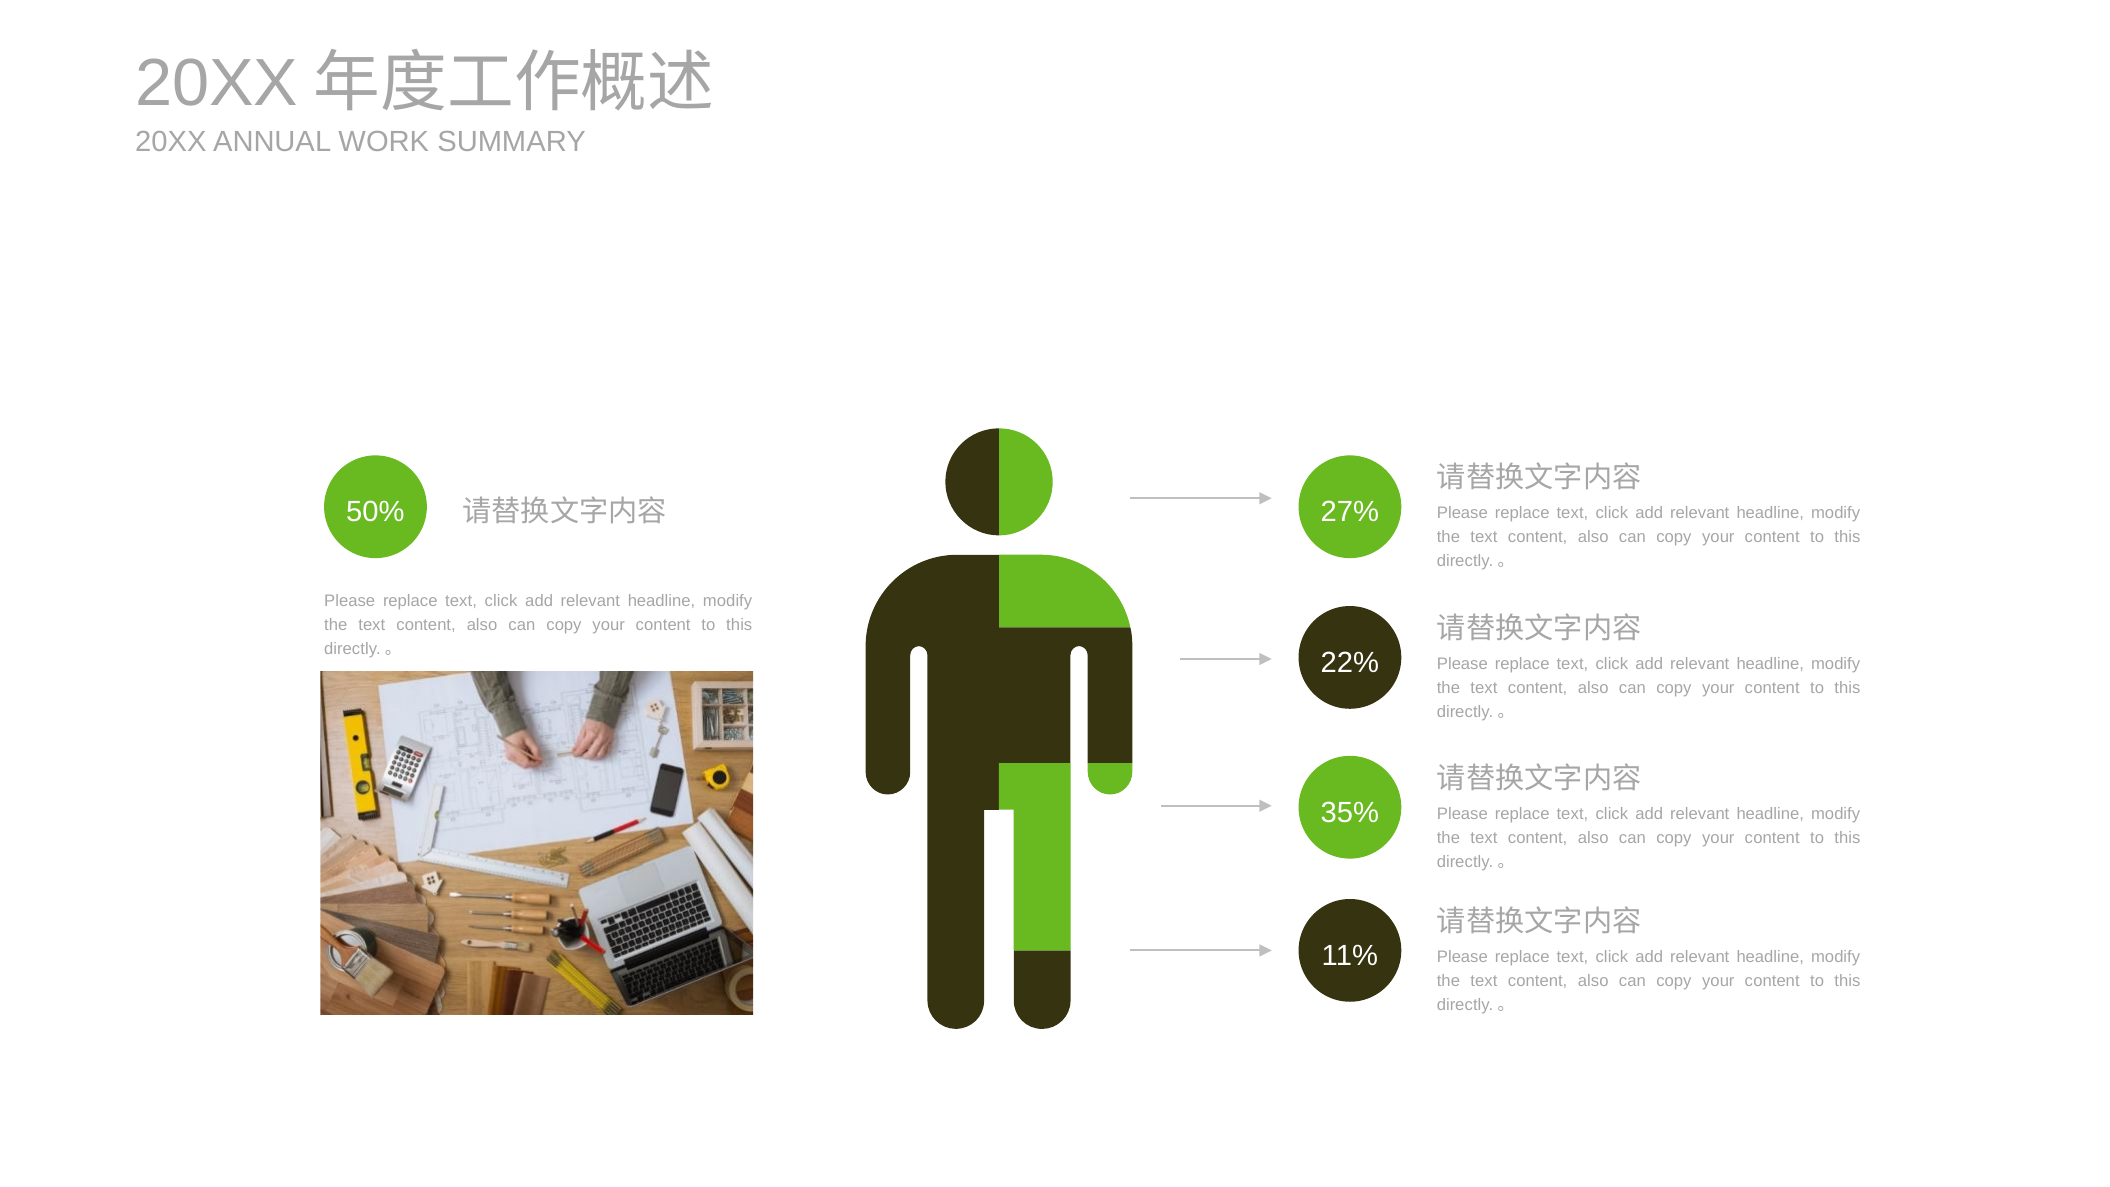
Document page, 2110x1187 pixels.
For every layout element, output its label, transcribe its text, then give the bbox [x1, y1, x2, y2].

text_box Please replace text, click add relevant headline, modify the text content, also can copy your content to this directly.。 [1436, 498, 1862, 587]
text_box 请替换文字内容 [462, 485, 753, 528]
text_box Please replace text, click add relevant headline, modify the text content, also can copy your content to this directly.。 [324, 586, 754, 670]
text_box 11% [1297, 897, 1403, 1003]
text_box 请替换文字内容 [1436, 895, 1862, 938]
text_box 请替换文字内容 [1436, 752, 1862, 795]
text_box [999, 628, 1133, 763]
text_box 请替换文字内容 [1436, 602, 1862, 645]
text_box Please replace text, click add relevant headline, modify the text content, also can copy your content to this directly.。 [1436, 798, 1862, 887]
text_box [1013, 951, 1071, 1029]
text_box 22% [1297, 604, 1403, 710]
text_box Please replace text, click add relevant headline, modify the text content, also can copy your content to this directly.。 [1436, 648, 1862, 737]
text_box 20XX ANNUAL WORK SUMMARY [135, 122, 596, 158]
text_box 20XX年度工作概述 [135, 38, 783, 119]
text_box Please replace text, click add relevant headline, modify the text content, also can copy your content to this directly.。 [1436, 941, 1862, 1030]
text_box 35% [1297, 754, 1403, 860]
text_box [319, 670, 754, 1015]
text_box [999, 428, 1131, 628]
text_box 50% [323, 454, 428, 560]
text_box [998, 763, 1133, 951]
text_box 请替换文字内容 [1436, 451, 1862, 494]
text_box 27% [1297, 454, 1403, 560]
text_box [865, 428, 999, 1029]
